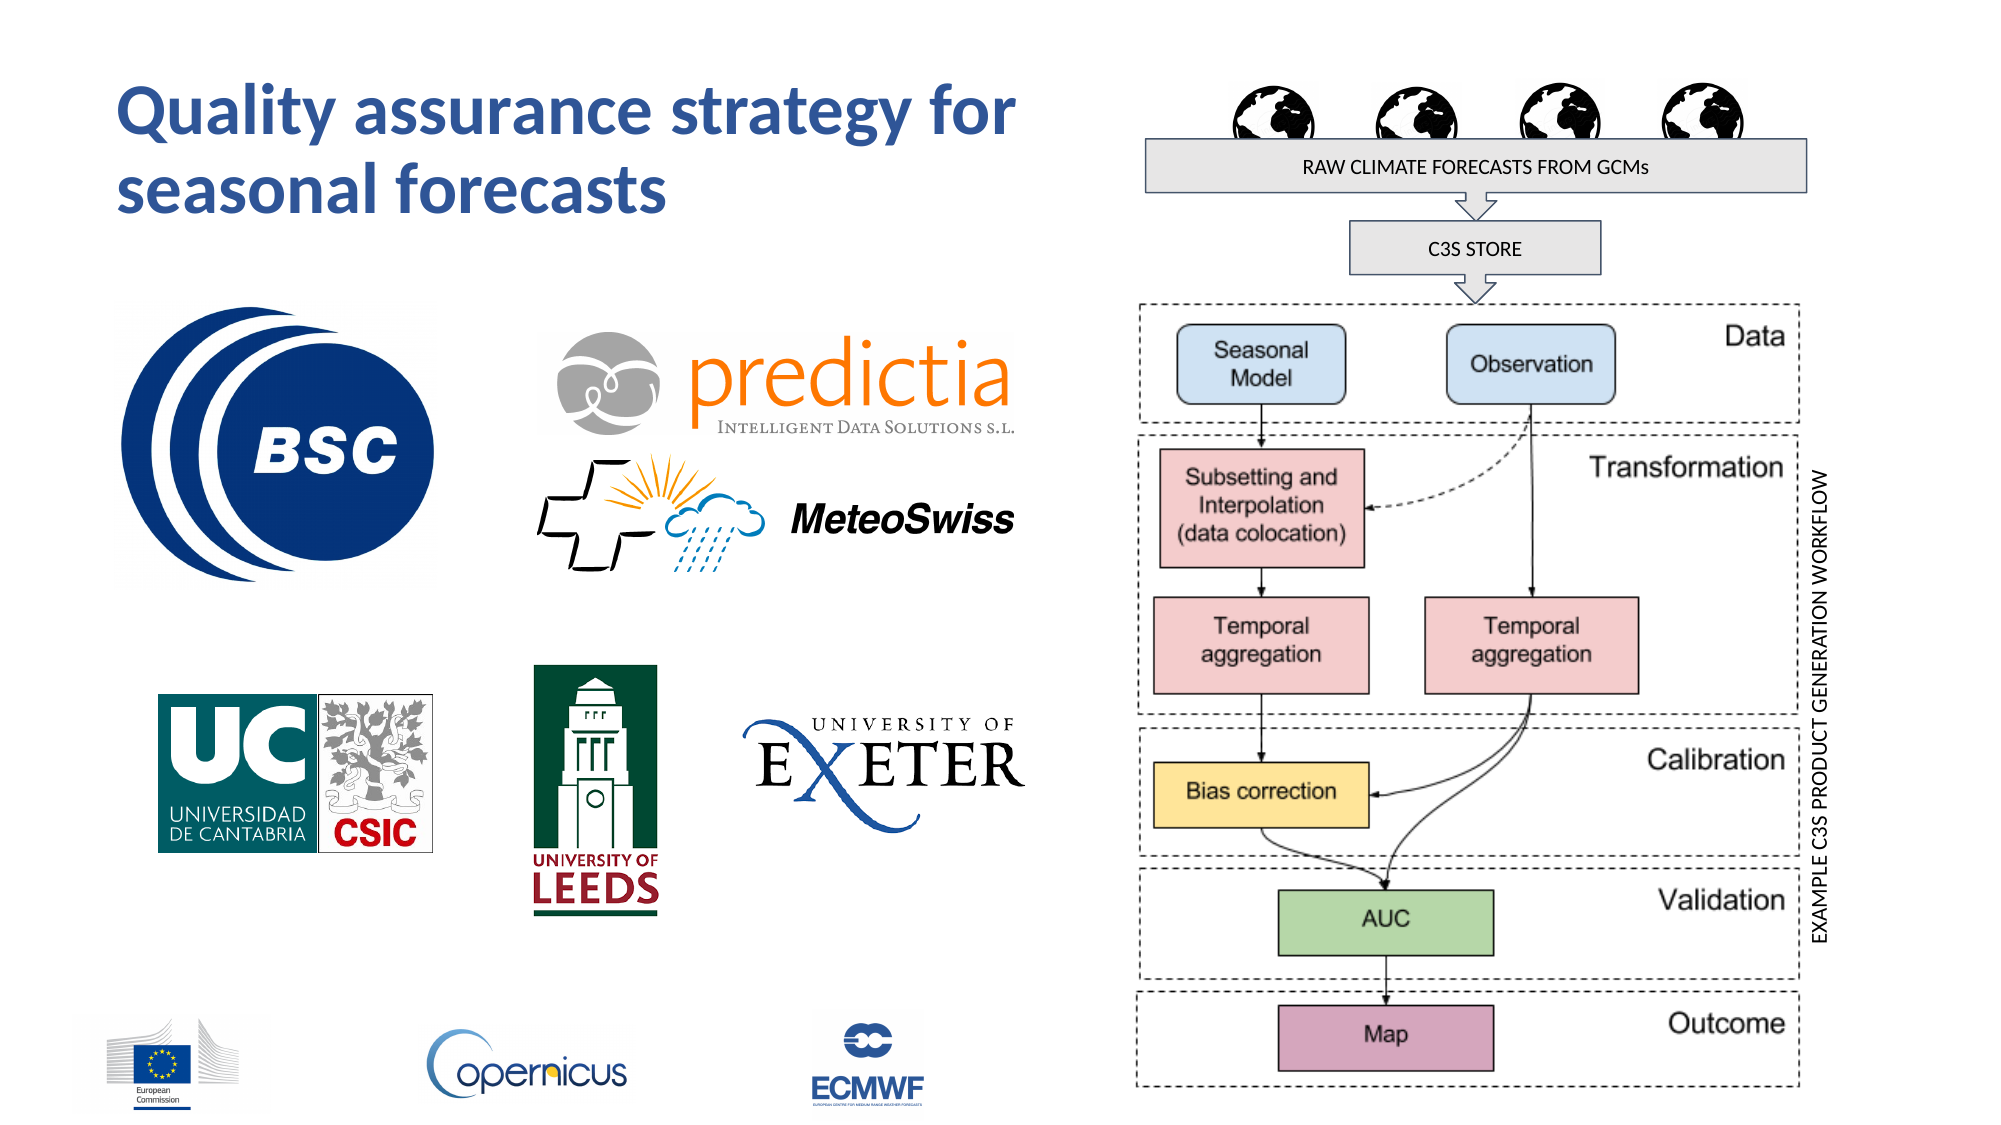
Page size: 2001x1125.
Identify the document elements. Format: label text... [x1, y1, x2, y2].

picture [741, 716, 1026, 834]
slide_number 4 [1412, 1042, 1863, 1103]
picture [158, 694, 317, 854]
picture [1228, 81, 1319, 172]
text_box EXAMPLE C3S PRODUCT GENERATION WORKFLOW [1817, 392, 1855, 960]
picture [318, 694, 433, 854]
picture [1657, 78, 1748, 169]
text_box RAW CLIMATE FORECASTS FROM GCMs [1145, 138, 1807, 220]
picture [114, 300, 438, 590]
picture [1514, 78, 1605, 169]
picture [72, 1014, 271, 1114]
text_box C3S STORE [1349, 220, 1601, 293]
title Quality assurance strategy for seasonal forecasts [101, 35, 1188, 266]
picture [418, 1024, 636, 1104]
picture [537, 453, 1014, 572]
picture [537, 332, 1014, 435]
picture [1119, 293, 1817, 1097]
picture [812, 1009, 924, 1121]
picture [522, 653, 668, 927]
picture [1371, 82, 1462, 173]
